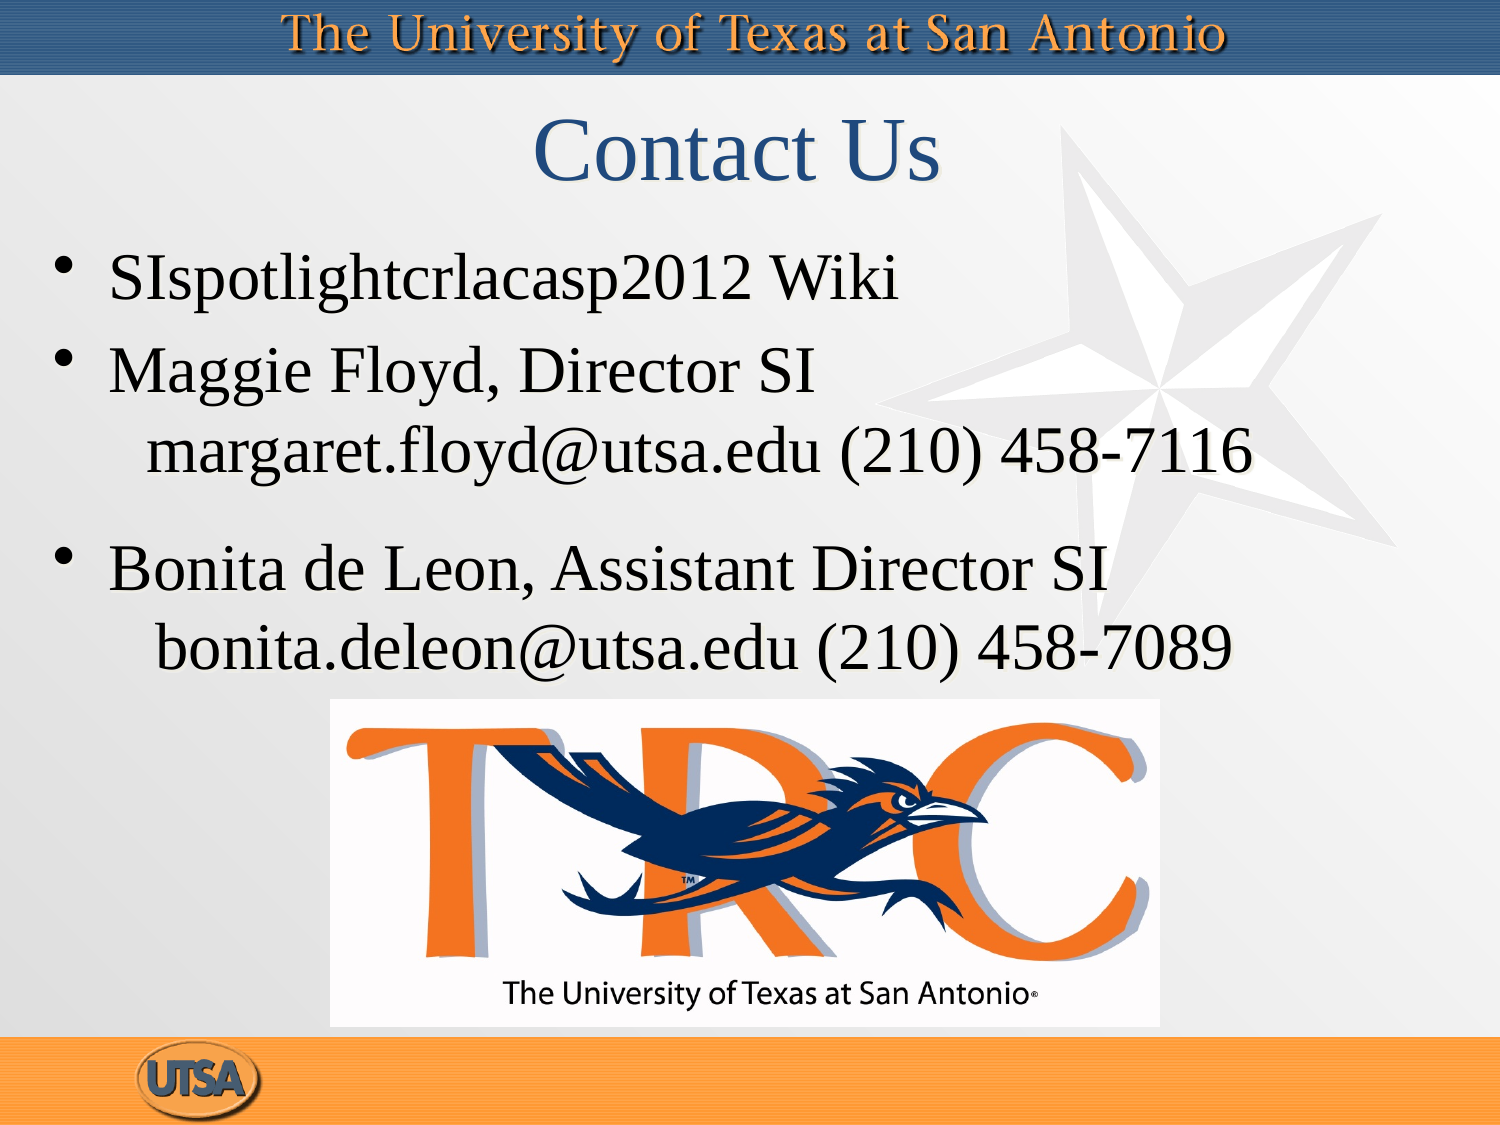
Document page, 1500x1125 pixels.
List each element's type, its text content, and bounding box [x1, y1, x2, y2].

picture [0, 0, 1500, 75]
title Contact Us [24, 74, 1451, 213]
picture [0, 1037, 1500, 1125]
list SIspotlightcrlacasp2012 Wiki Maggie Floyd, Director SI margaret.floyd@utsa.edu (210) 458-7116 Bonita de Leon, Assistant Director SI bonita.deleon@utsa.edu (210) 458-7089 [37, 224, 1451, 1026]
picture [330, 699, 1160, 1027]
